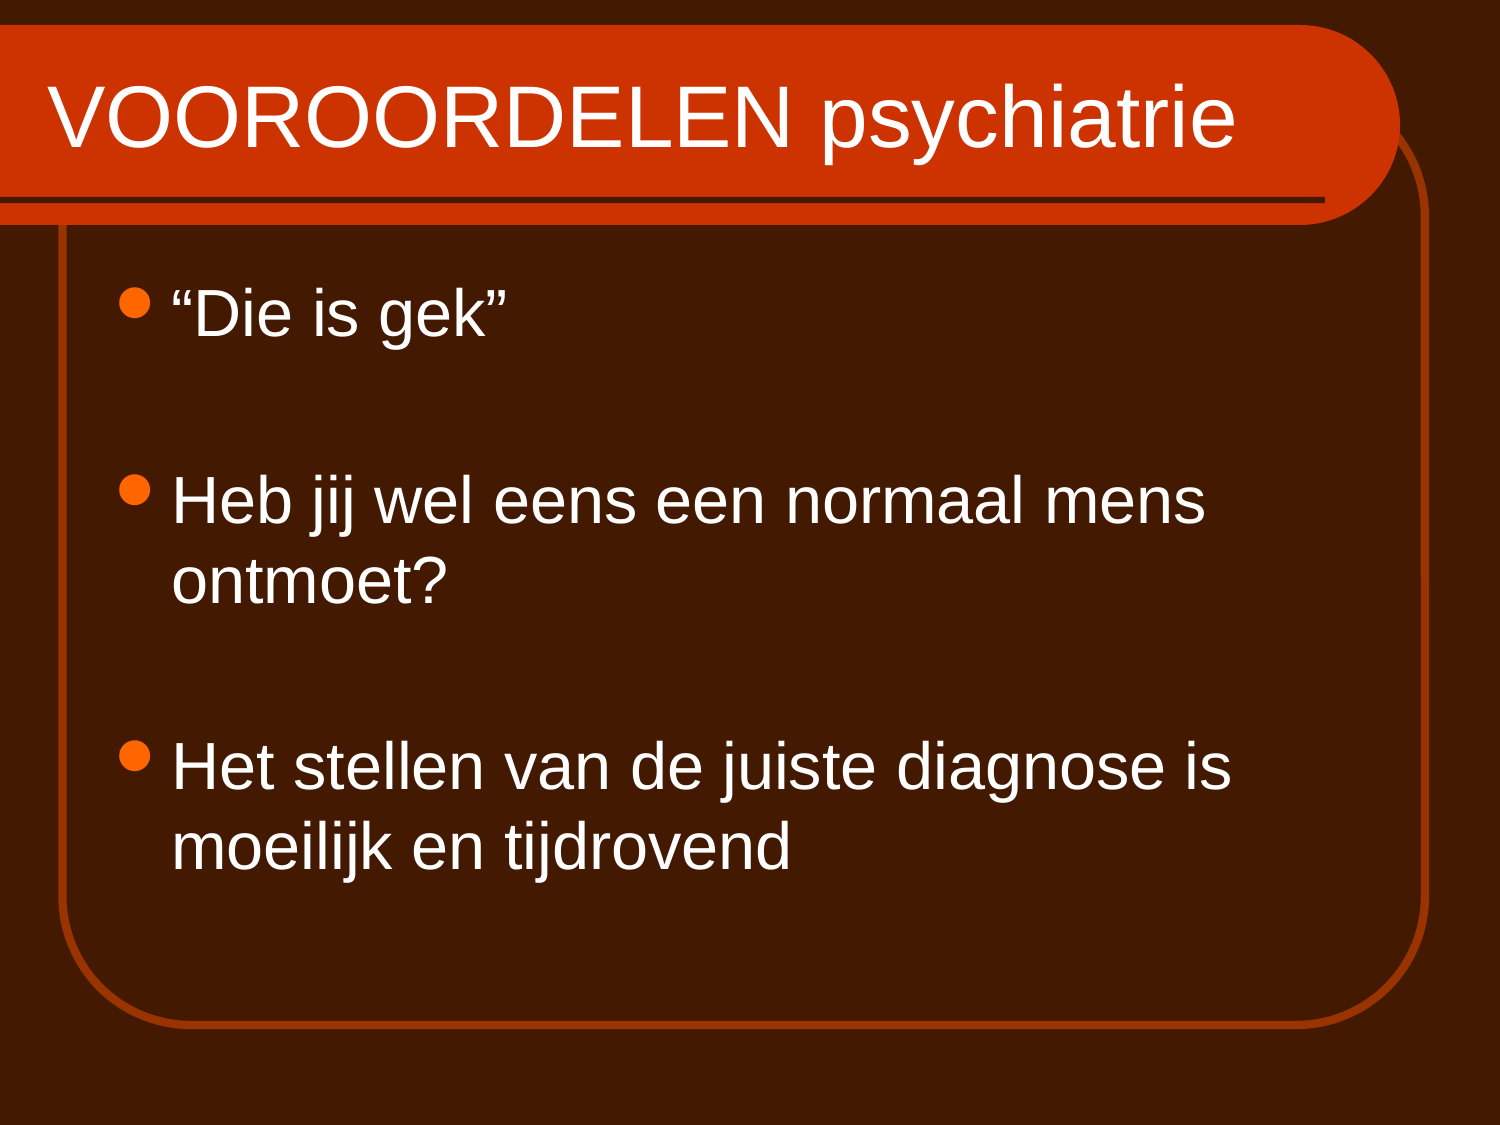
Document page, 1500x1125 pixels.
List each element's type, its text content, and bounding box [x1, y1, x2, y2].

list “Die is gek” Heb jij wel eens een normaal mens ontmoet? Het stellen van de juiste diagnose is moeilijk en tijdrovend [99, 262, 1400, 988]
title VOOROORDELEN psychiatrie [32, 37, 1347, 188]
